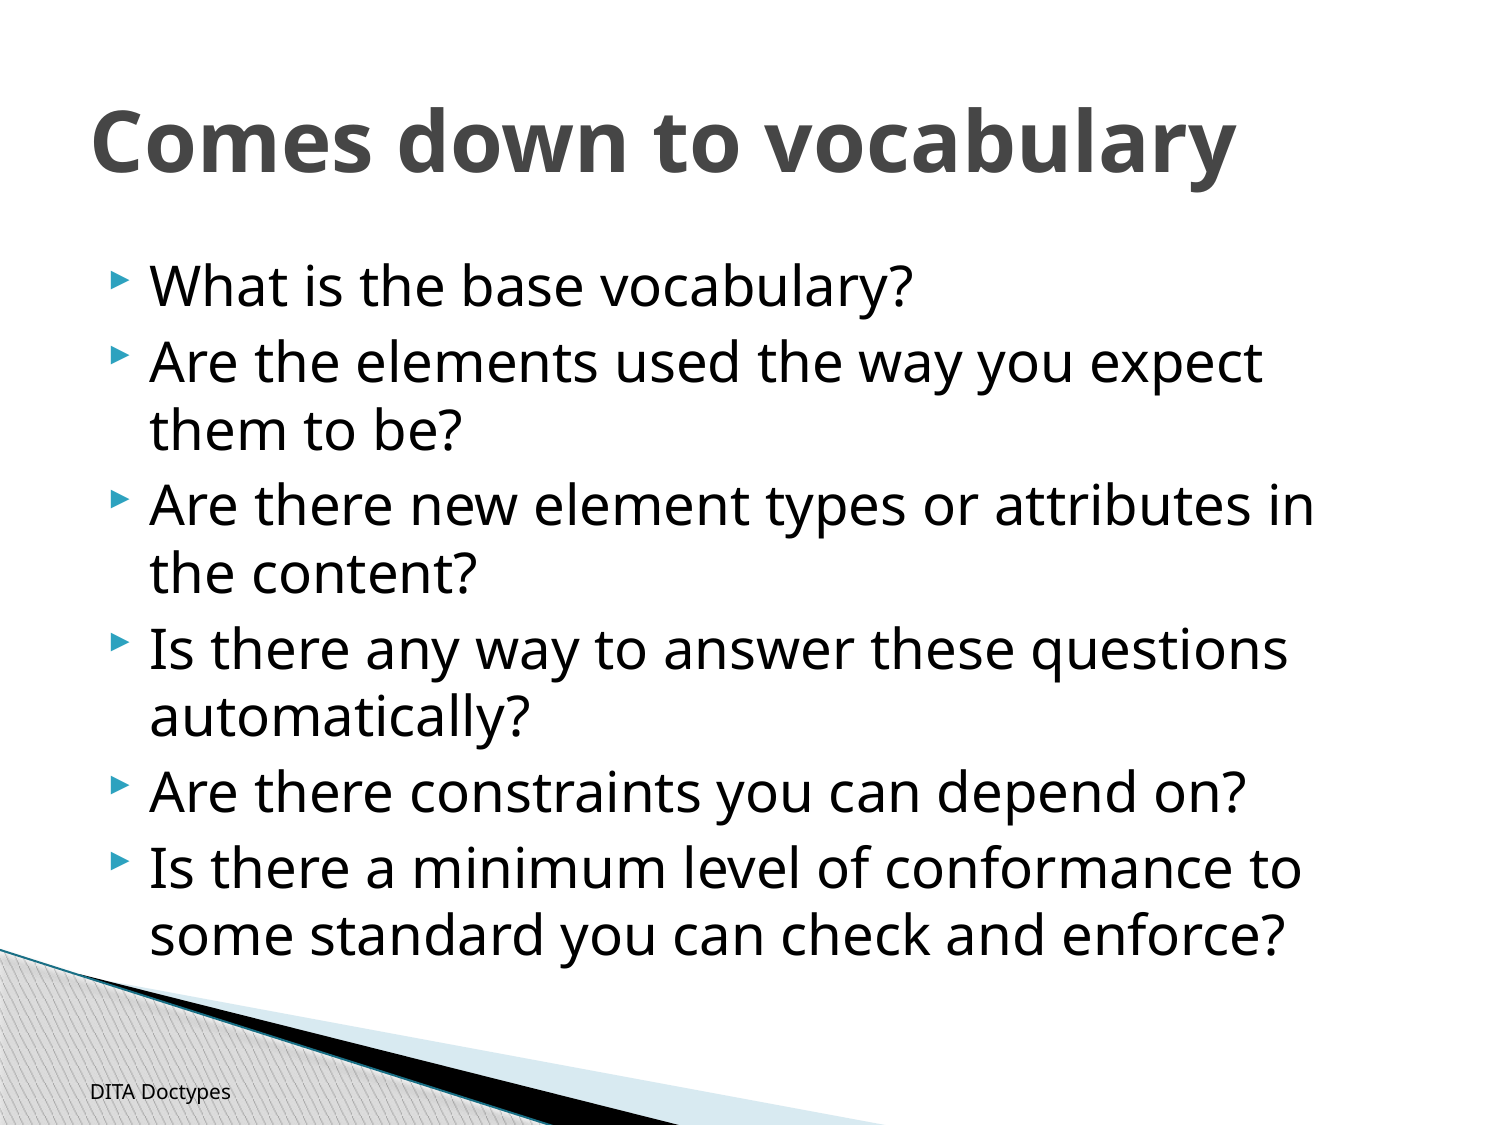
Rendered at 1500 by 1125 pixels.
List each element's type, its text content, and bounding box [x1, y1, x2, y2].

title Comes down to vocabulary [75, 45, 1425, 233]
list What is the base vocabulary? Are the elements used the way you expect them to be? Are there new element types or attributes in the content? Is there any way to answer these questions automatically? Are there constraints you can depend on? Is there a minimum level of conformance to some standard you can check and enforce? [75, 243, 1425, 986]
